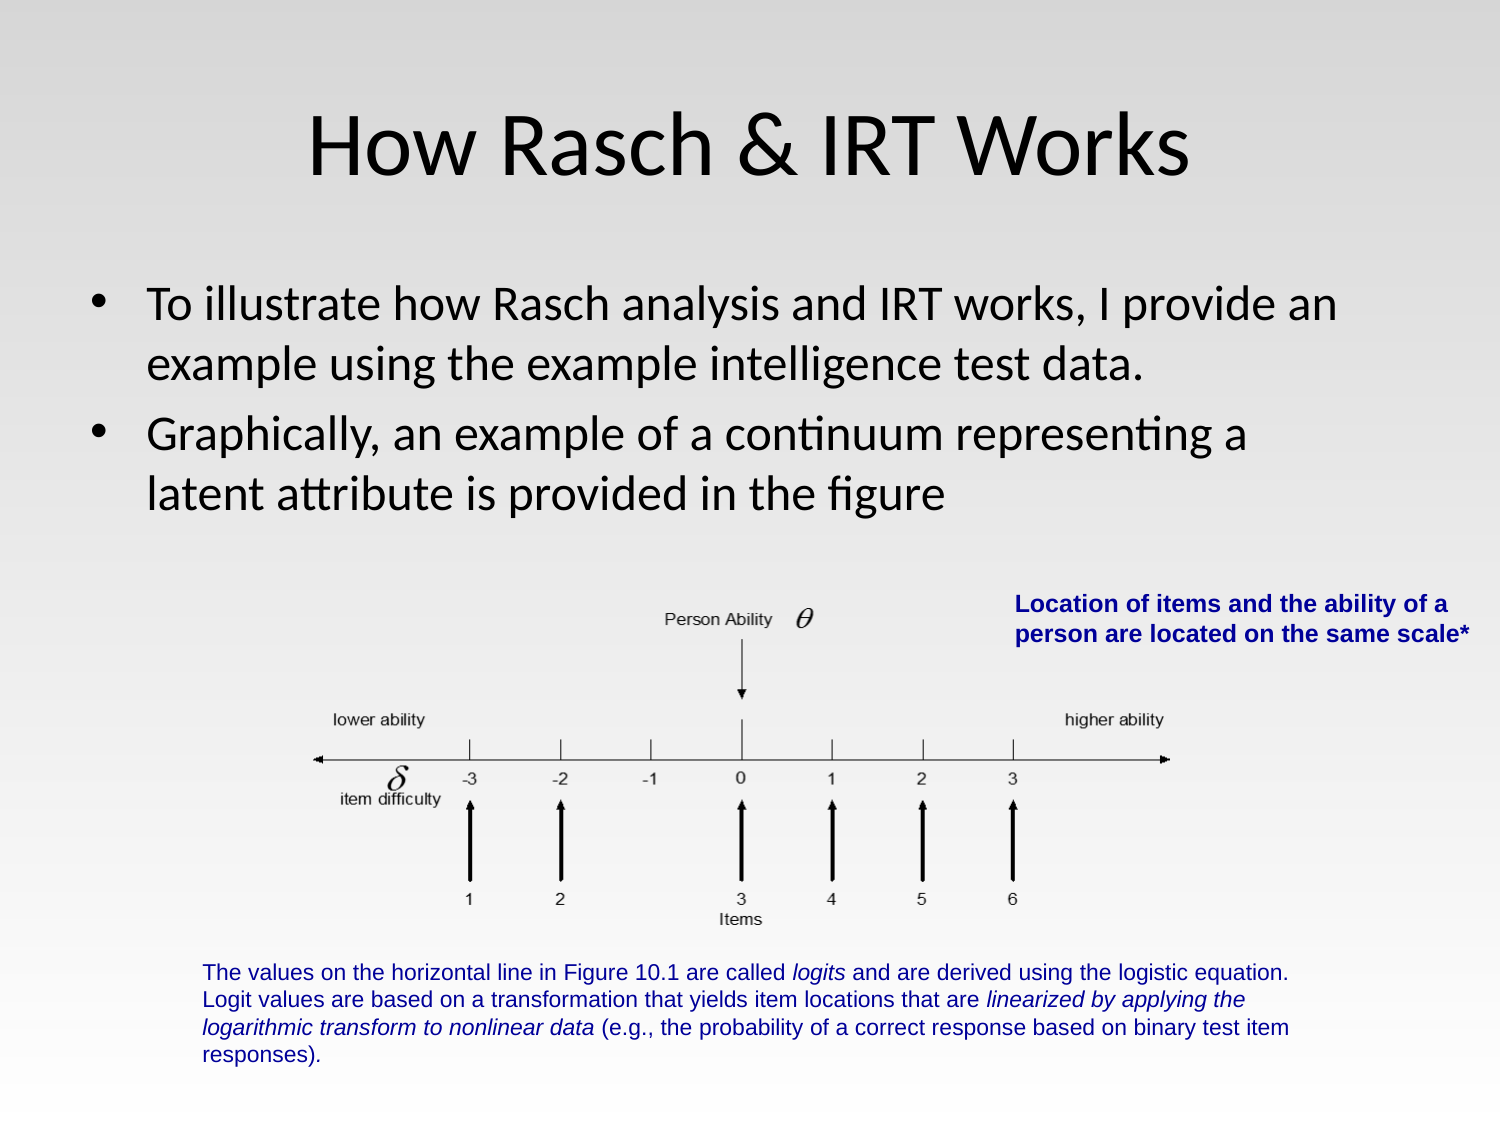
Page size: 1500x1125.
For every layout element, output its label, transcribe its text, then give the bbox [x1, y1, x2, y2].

text_box Location of items and the ability of a person are located on the same scale* [999, 579, 1500, 655]
picture [299, 599, 1195, 931]
title How Rasch & IRT Works [75, 45, 1425, 233]
list To illustrate how Rasch analysis and IRT works, I provide an example using the example intelligence test data. Graphically, an example of a continuum representing a latent attribute is provided in the figure [75, 262, 1388, 963]
text_box The values on the horizontal line in Figure 10.1 are called logits and are derived using the logistic equation. Logit values are based on a transformation that yields item locations that are linearized by applying the logarithmic transform to nonlinear data (e.g., the probability of a correct response based on binary test item responses). [187, 949, 1338, 1075]
